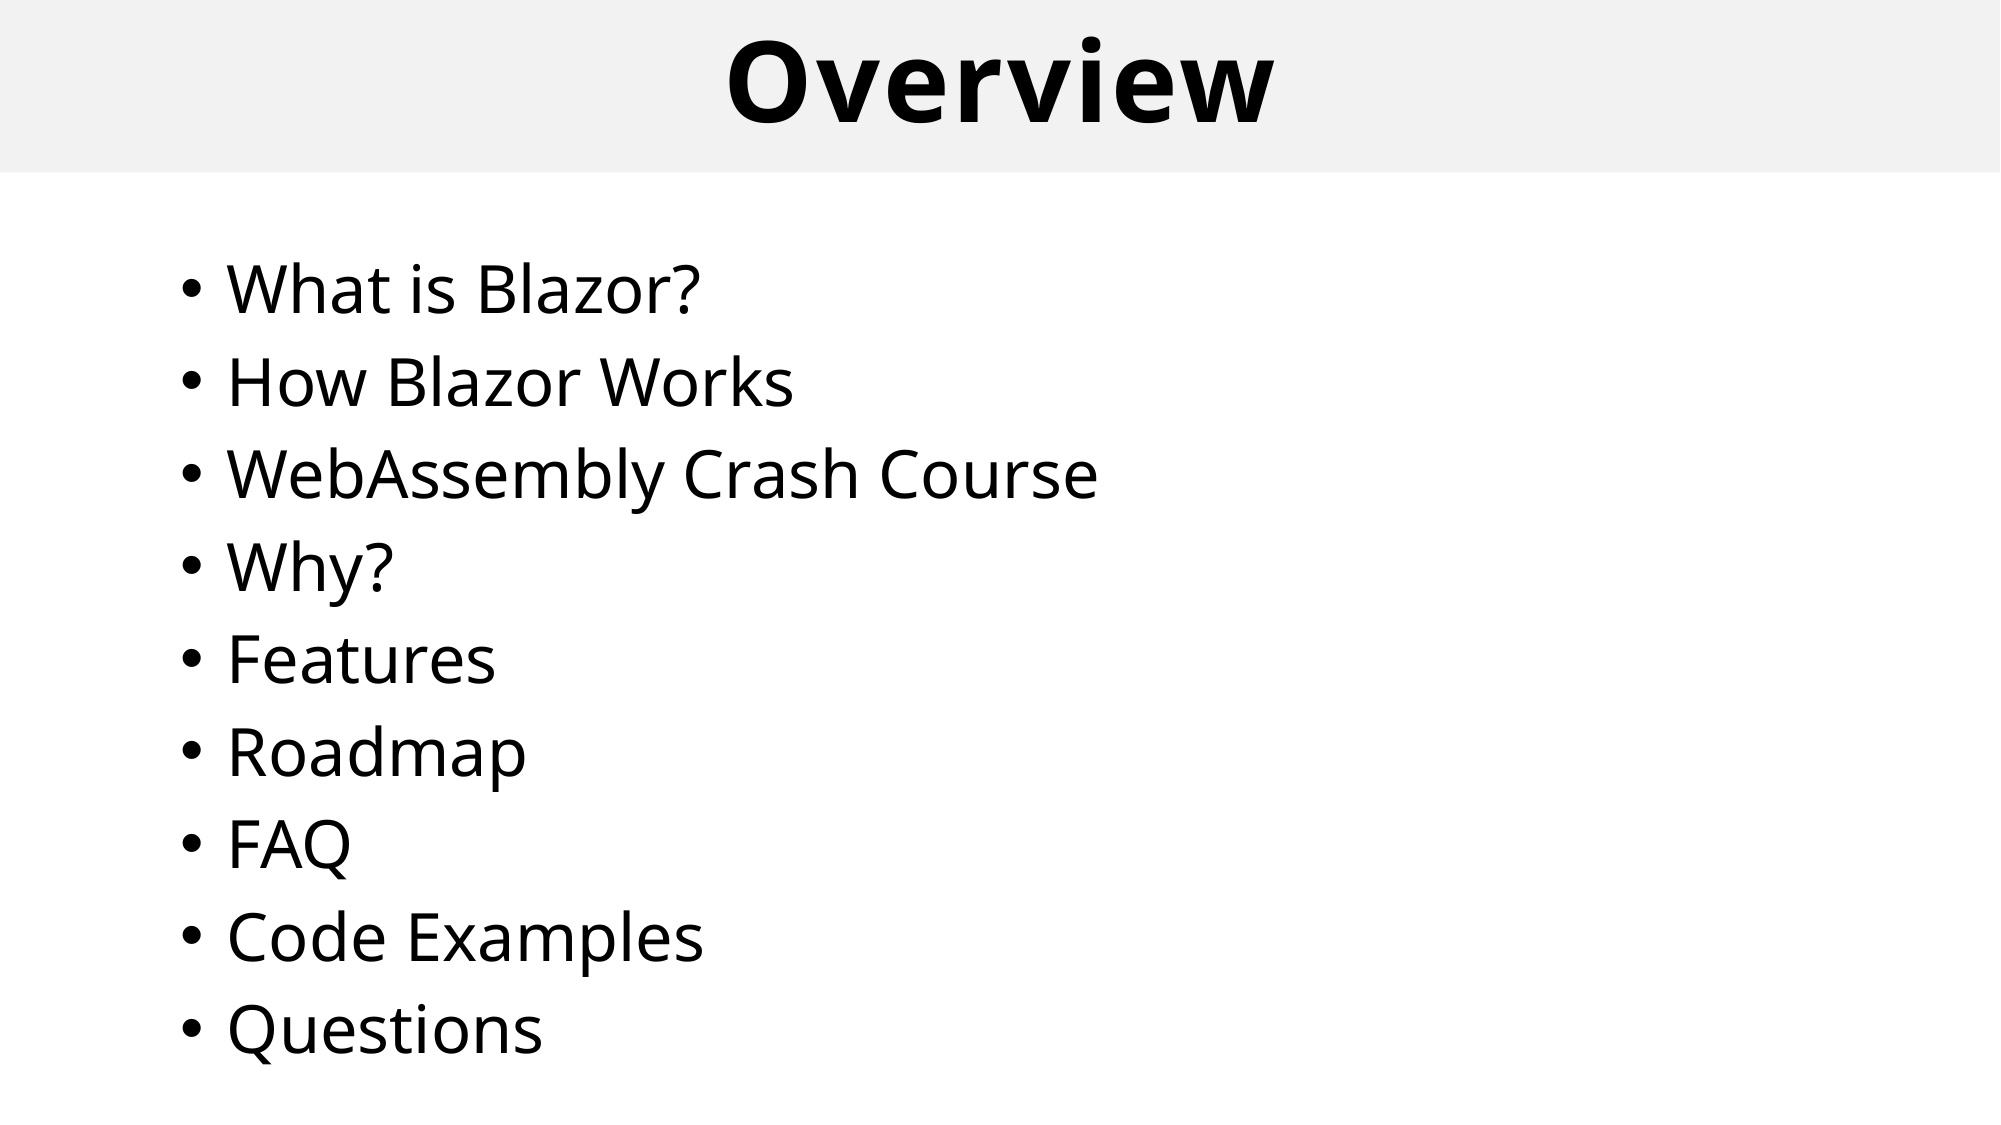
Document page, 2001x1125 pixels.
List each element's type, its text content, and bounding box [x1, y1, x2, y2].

title Overview [0, 0, 2000, 172]
text_box What is Blazor? How Blazor Works WebAssembly Crash Course Why? Features Roadmap FAQ Code Examples Questions [0, 172, 2000, 1125]
